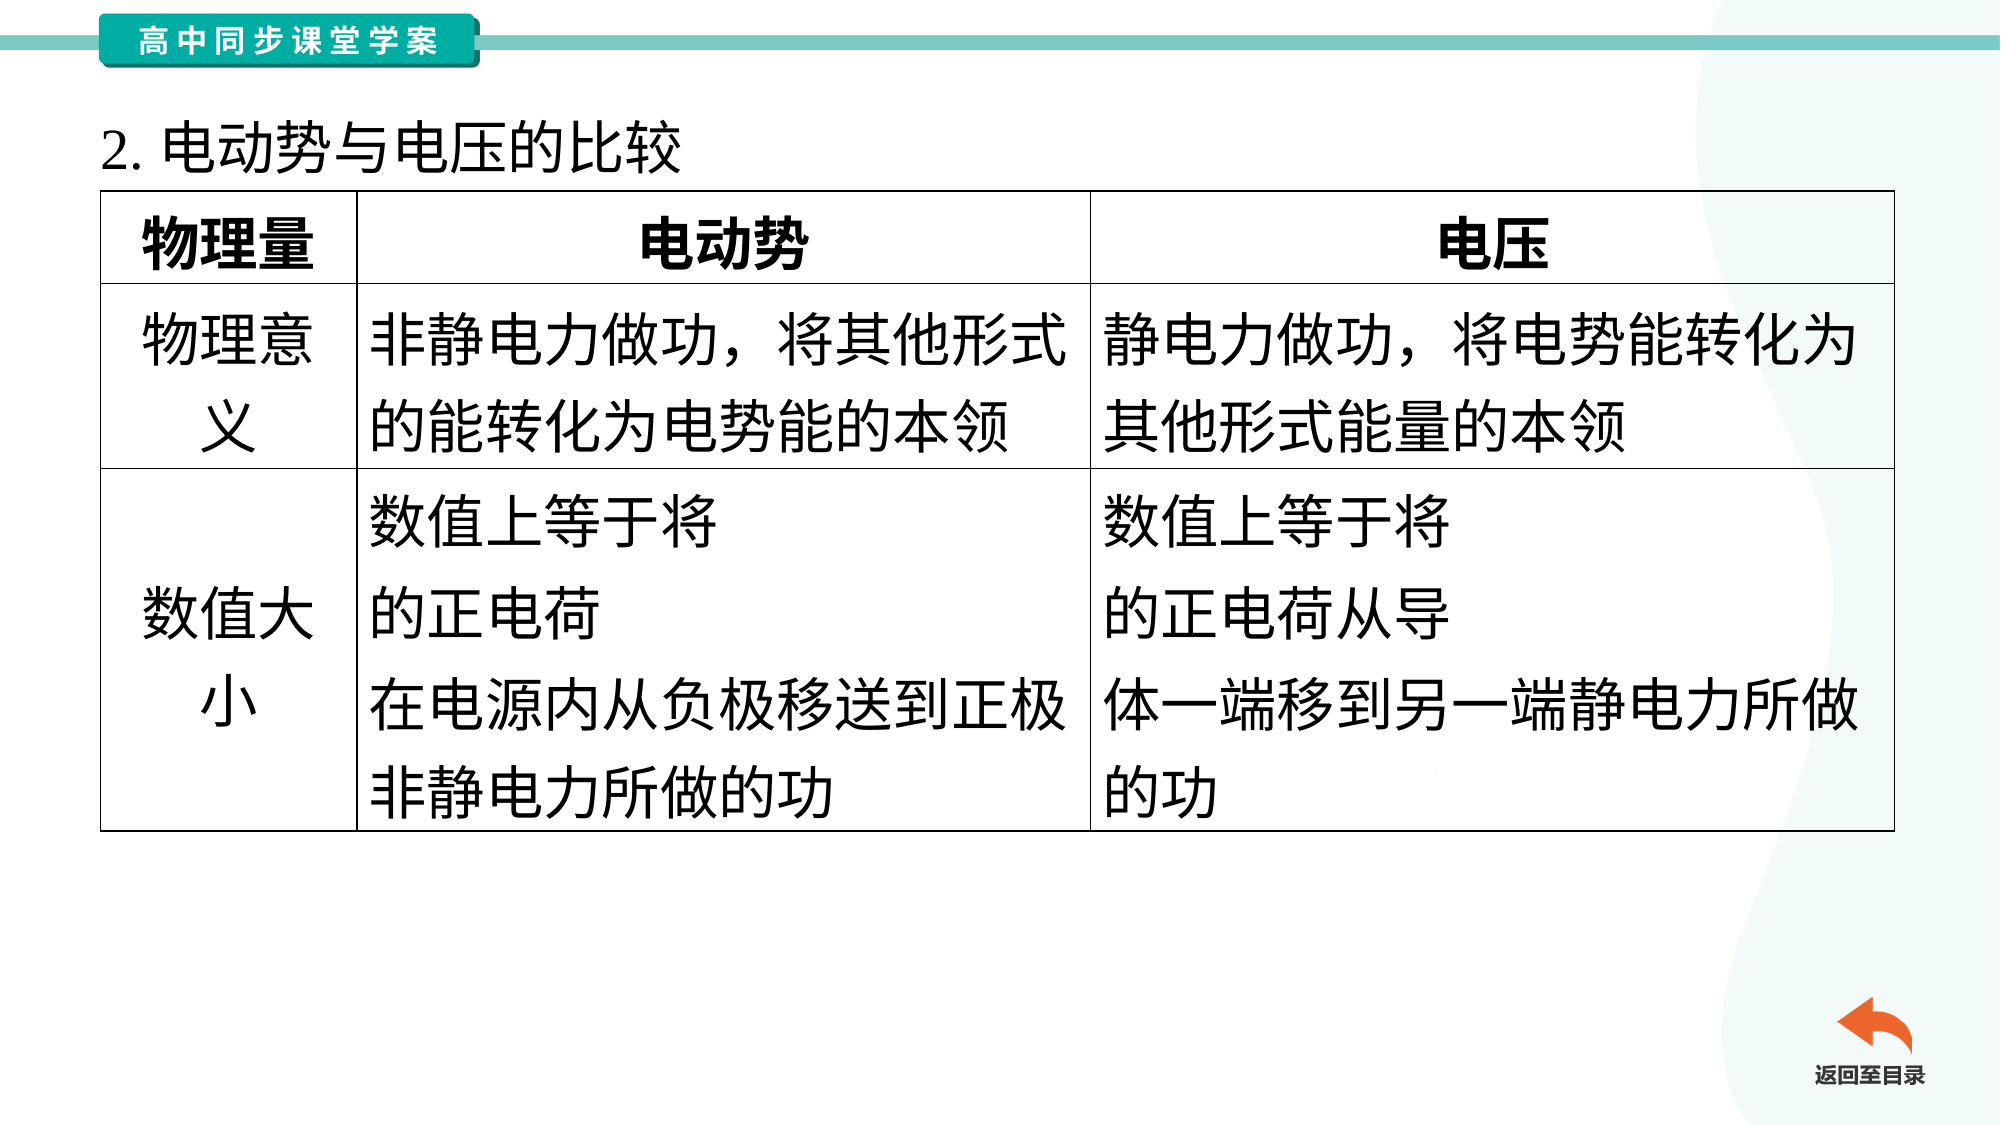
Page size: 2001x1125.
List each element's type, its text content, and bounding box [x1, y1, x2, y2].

text_box 2.电动势与电压的比较 [100, 76, 1899, 170]
picture [0, 0, 2000, 1125]
